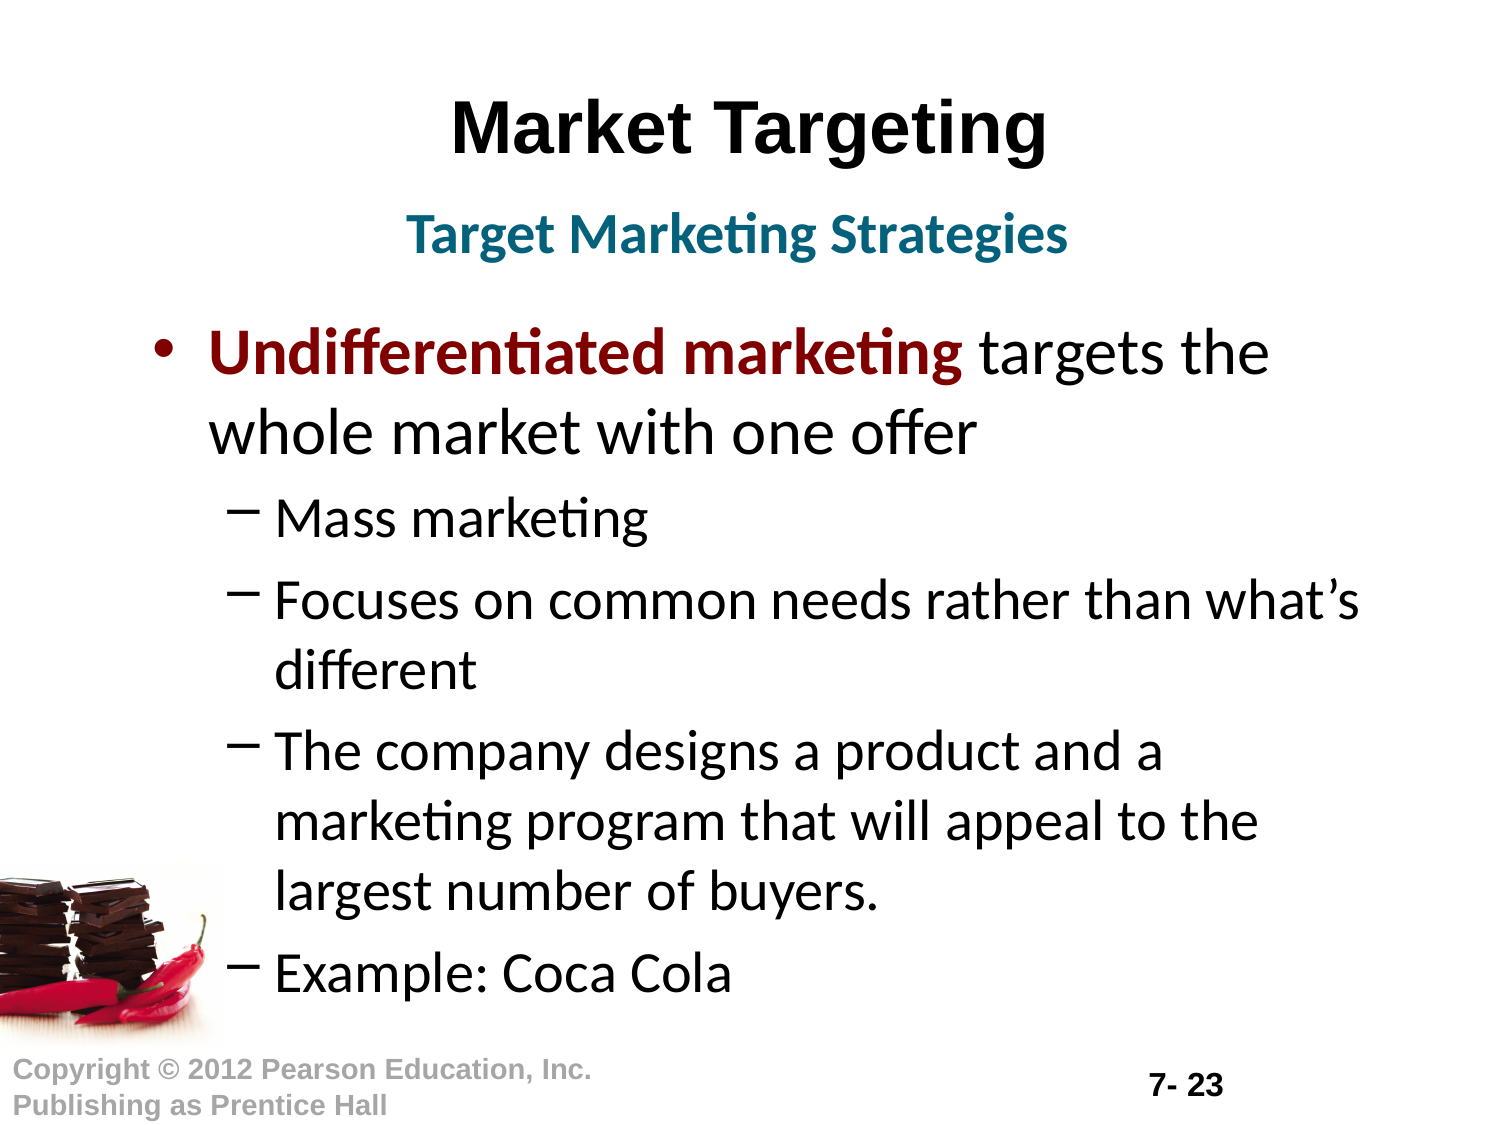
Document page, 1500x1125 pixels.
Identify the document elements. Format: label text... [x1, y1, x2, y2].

list Undifferentiated marketing targets the whole market with one offer Mass marketing Focuses on common needs rather than what’s different The company designs a product and a marketing program that will appeal to the largest number of buyers. Example: Coca Cola [137, 299, 1413, 976]
title Market Targeting [112, 37, 1388, 226]
list Target Marketing Strategies [149, 187, 1326, 251]
picture [0, 862, 225, 1050]
